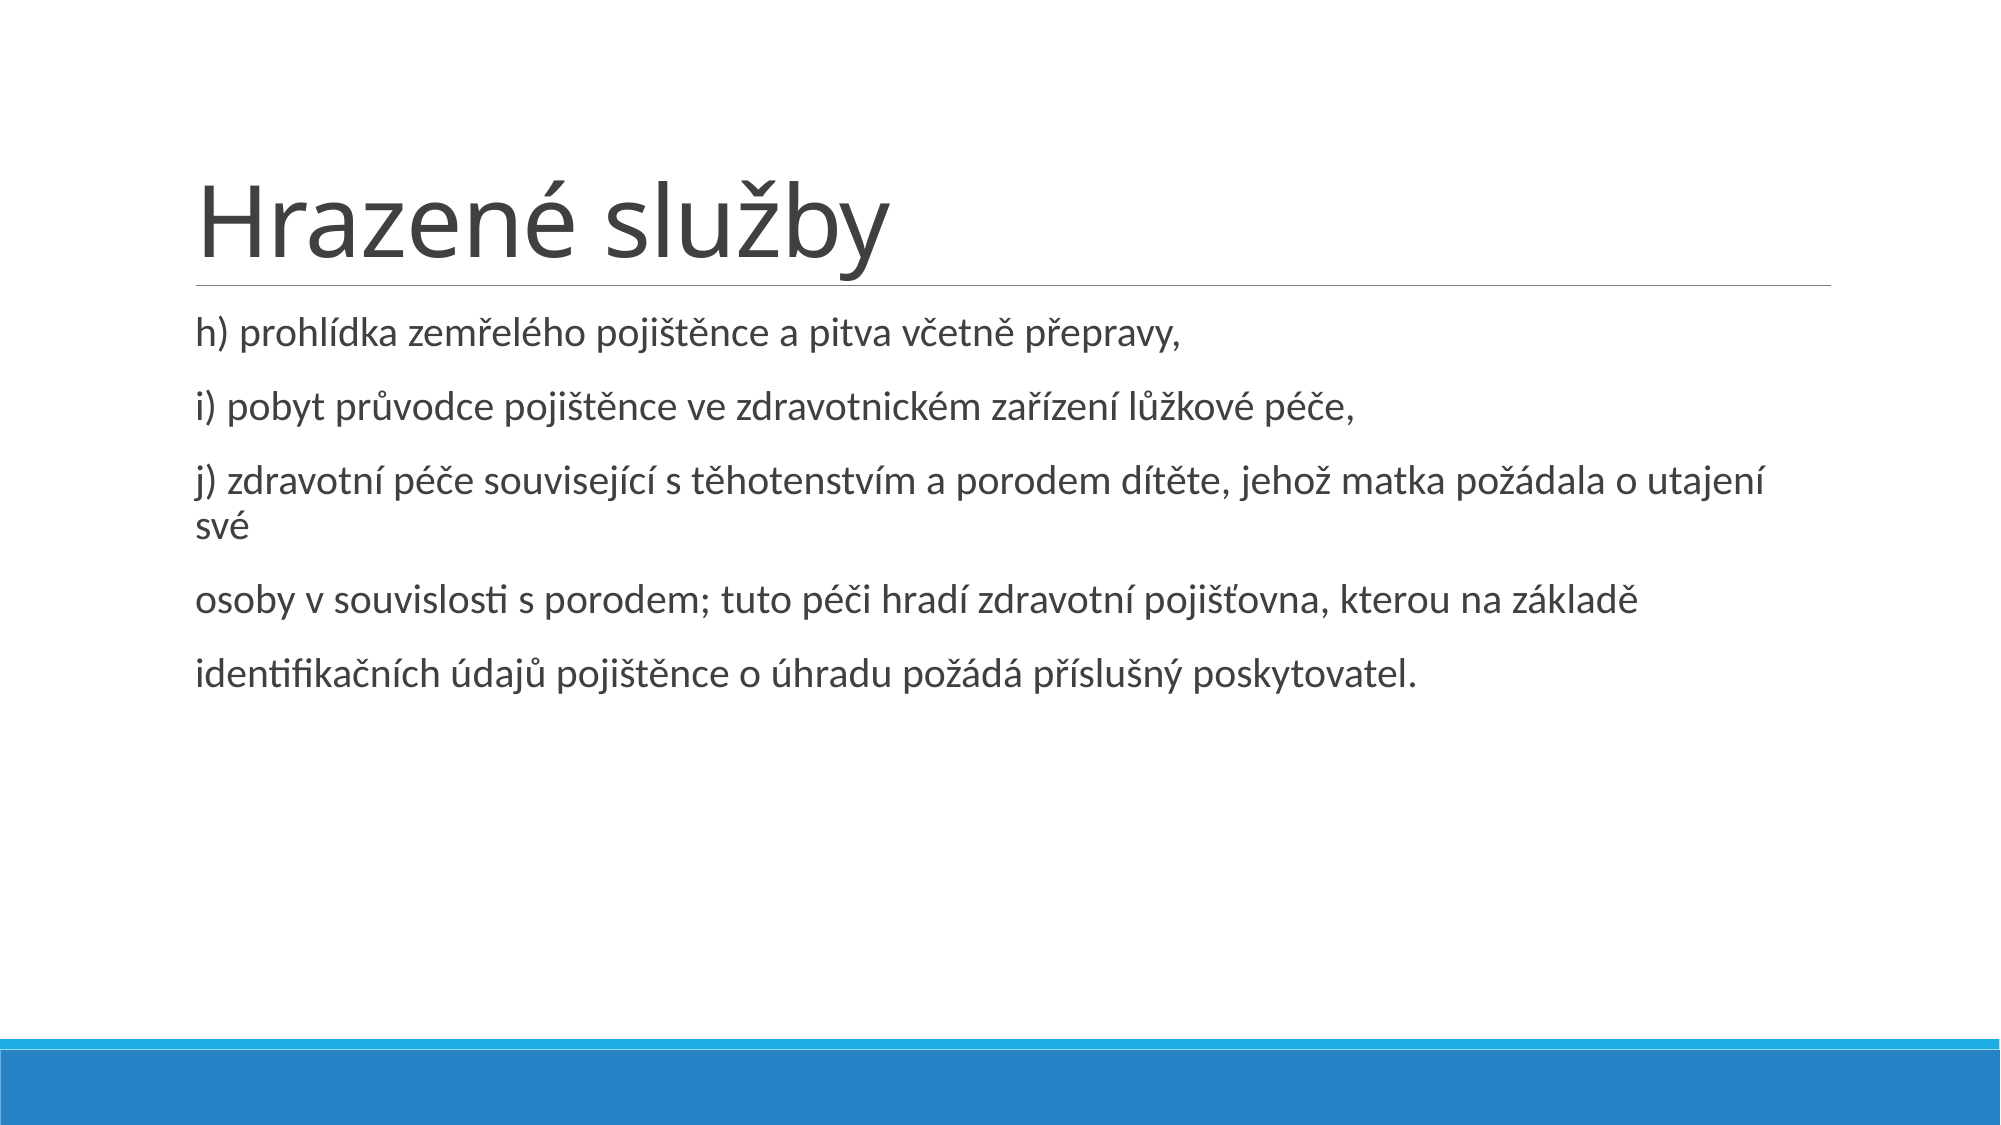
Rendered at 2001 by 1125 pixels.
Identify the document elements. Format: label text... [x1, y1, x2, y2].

title Hrazené služby [180, 47, 1830, 285]
list h) prohlídka zemřelého pojištěnce a pitva včetně přepravy, i) pobyt průvodce pojištěnce ve zdravotnickém zařízení lůžkové péče, j) zdravotní péče související s těhotenstvím a porodem dítěte, jehož matka požádala o utajení své osoby v souvislosti s porodem; tuto péči hradí zdravotní pojišťovna, kterou na základě identifikačních údajů pojištěnce o úhradu požádá příslušný poskytovatel. [180, 302, 1830, 963]
